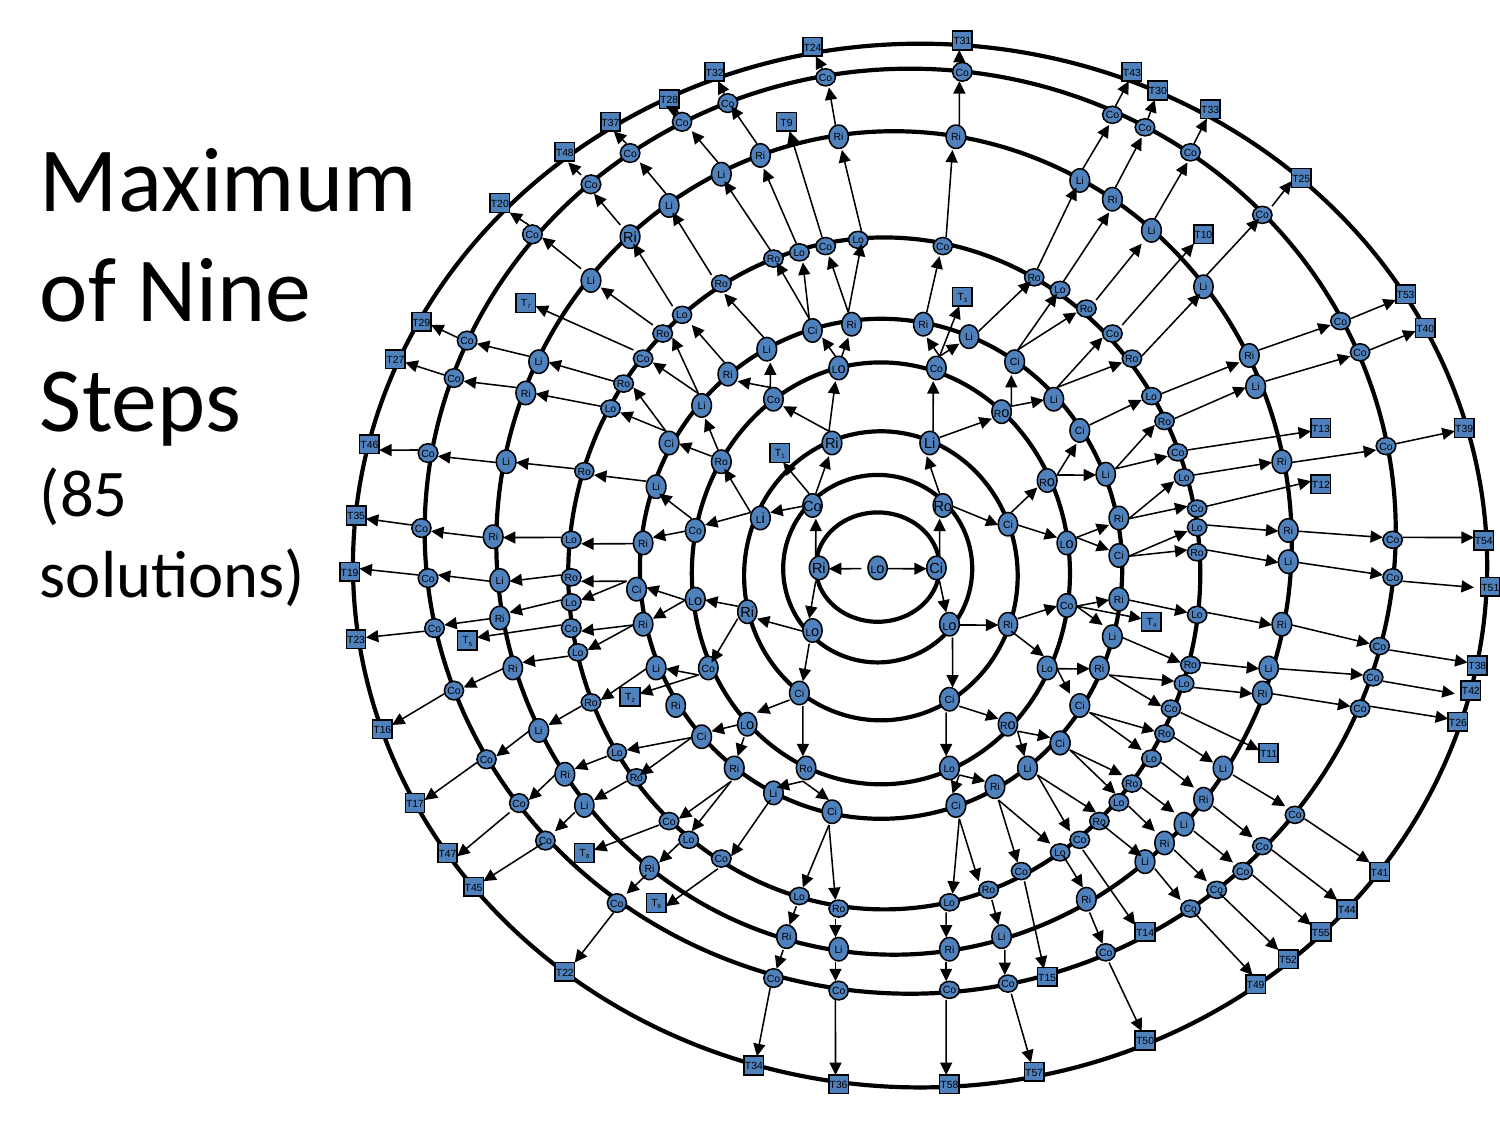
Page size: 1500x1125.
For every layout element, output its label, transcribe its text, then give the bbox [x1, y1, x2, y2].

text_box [339, 30, 1500, 1094]
title Maximum of Nine Steps (85 solutions) [24, 112, 334, 1075]
